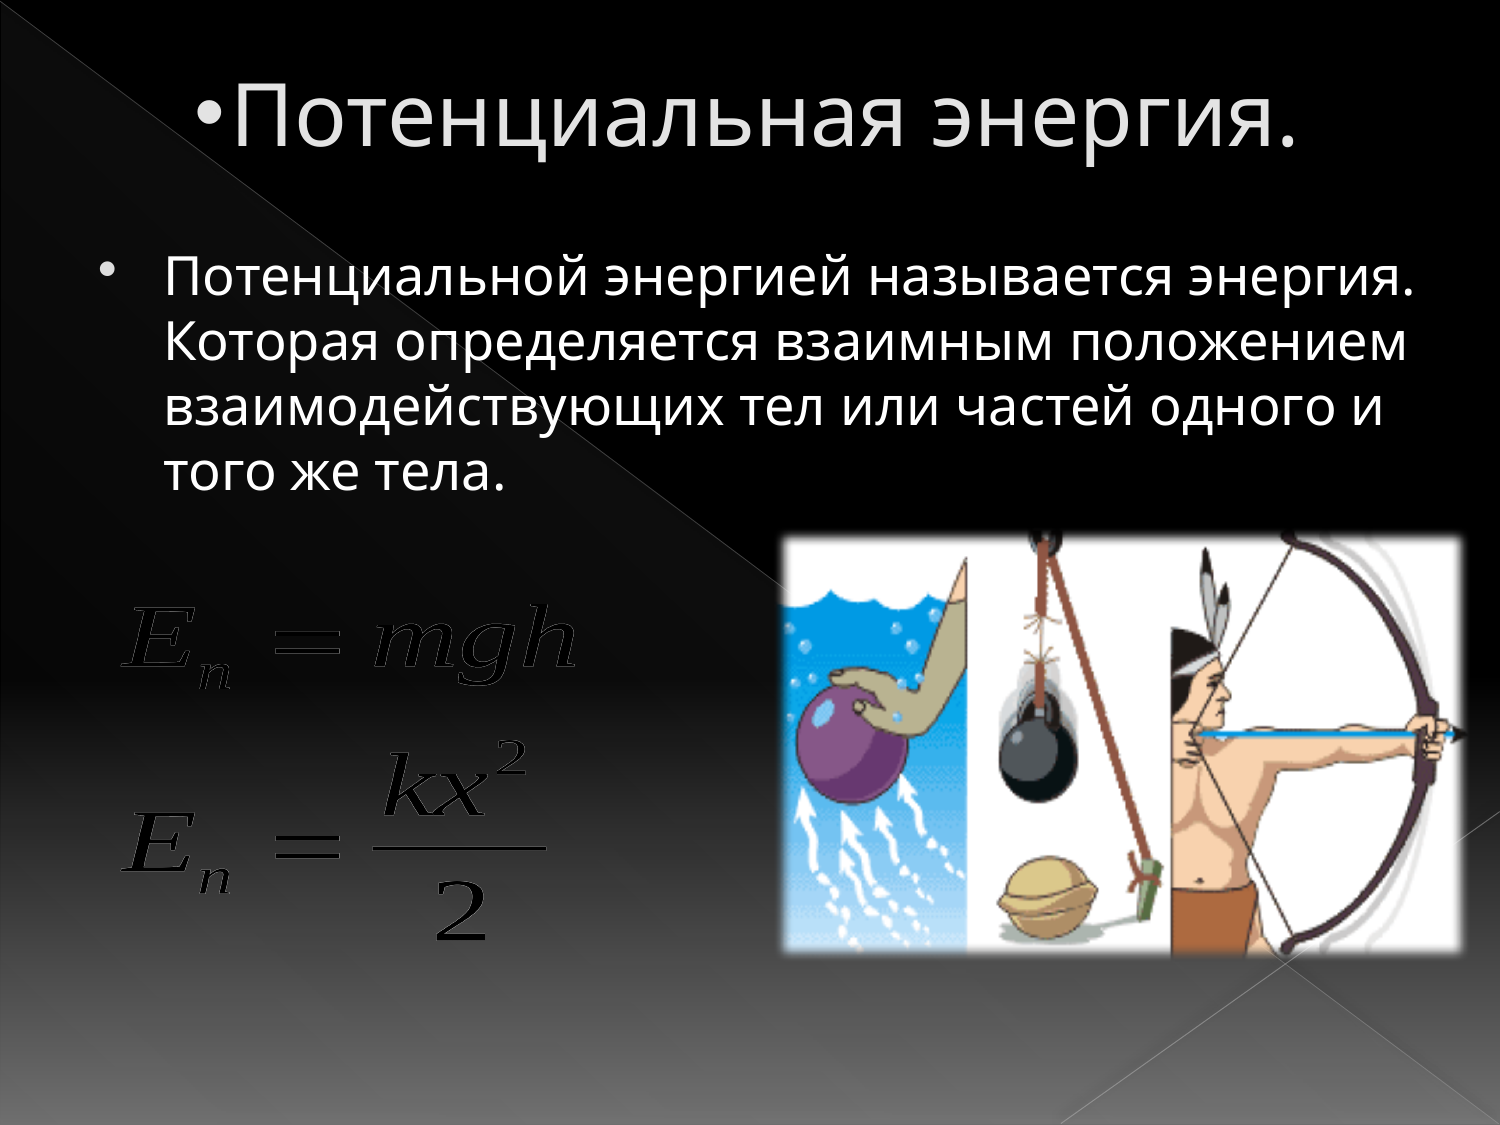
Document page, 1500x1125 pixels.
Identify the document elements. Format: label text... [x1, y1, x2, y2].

title Потенциальная энергия. [75, 0, 1425, 223]
picture [773, 526, 1471, 962]
list Потенциальной энергией называется энергия. Которая определяется взаимным положением взаимодействующих тел или частей одного и того же тела. [75, 234, 1477, 715]
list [100, 580, 597, 957]
